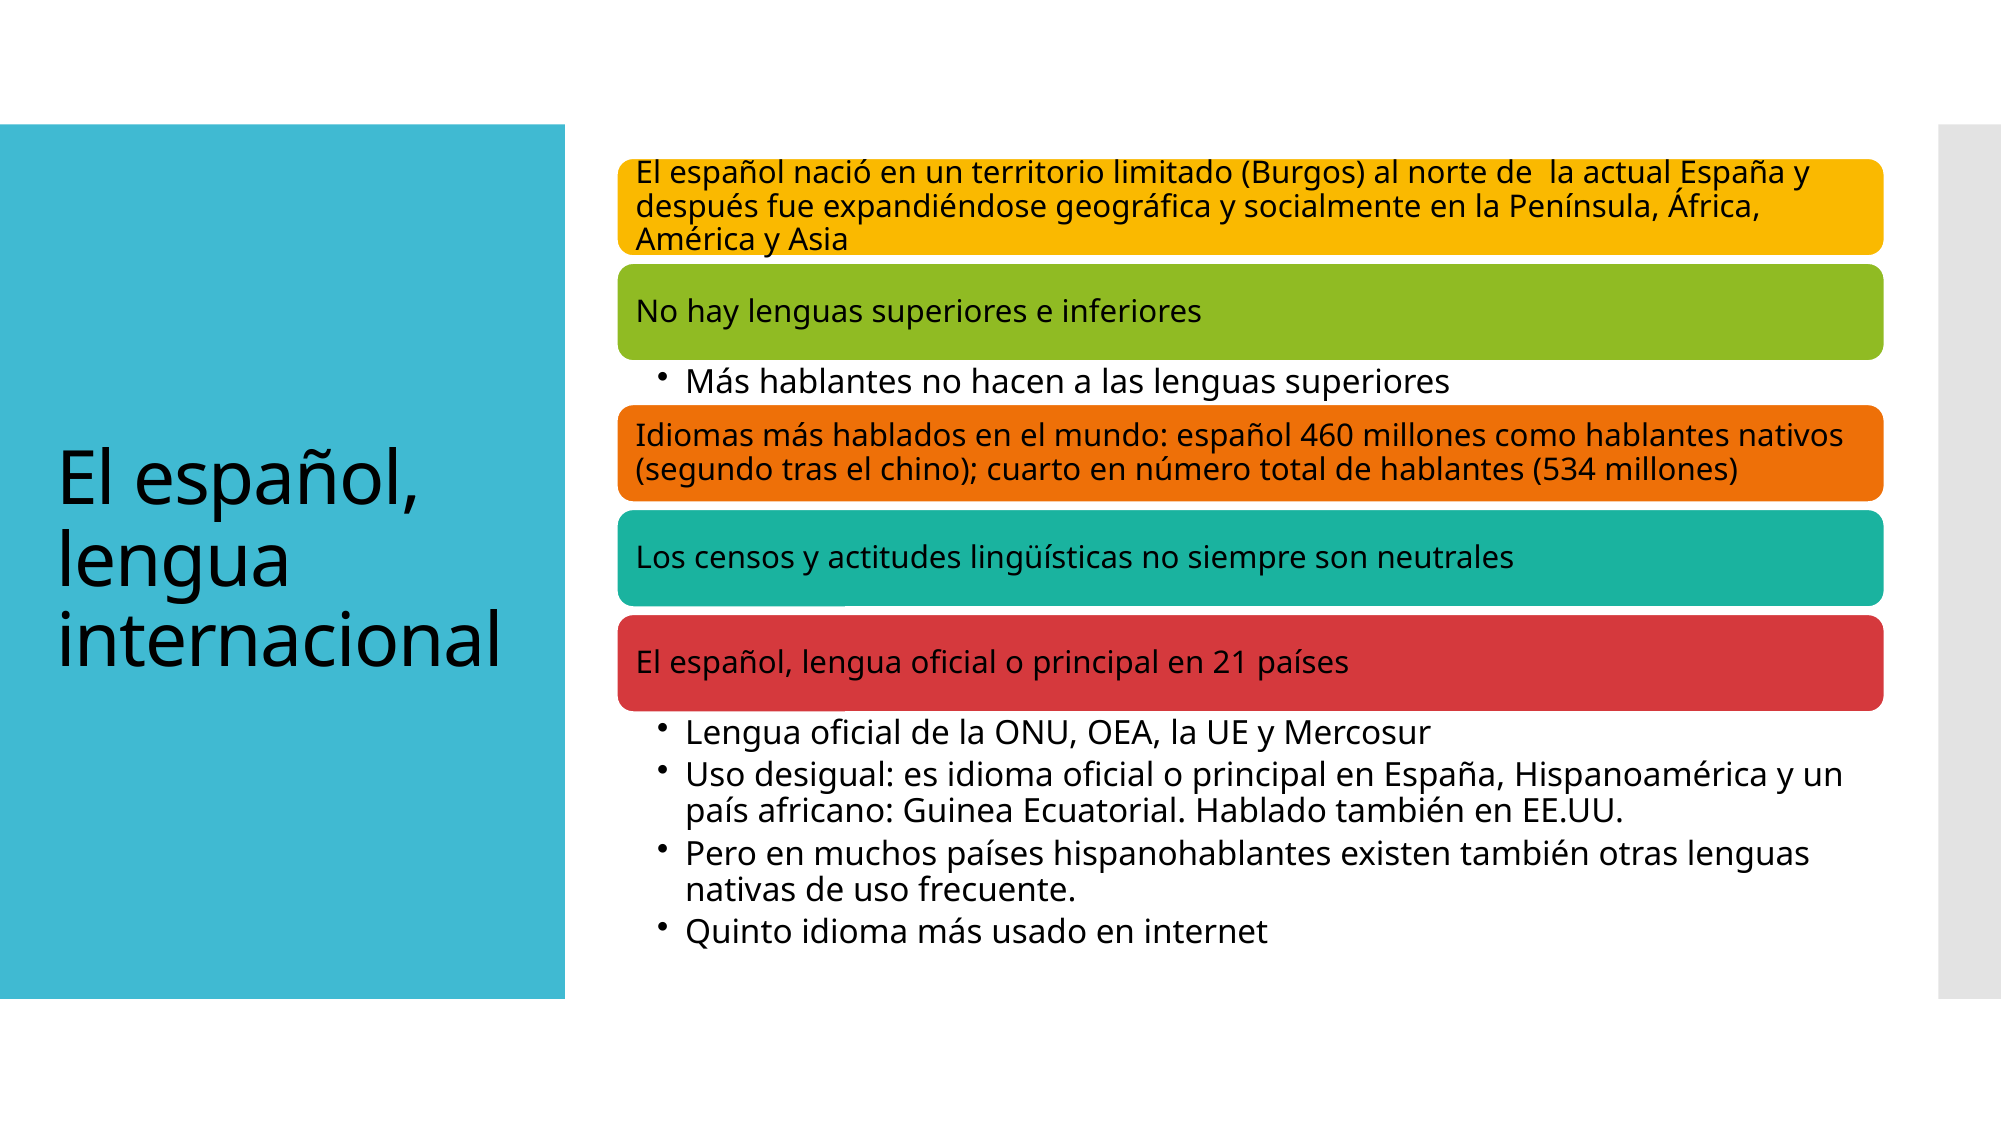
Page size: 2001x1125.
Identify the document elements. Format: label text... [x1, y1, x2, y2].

title El español, lengua internacional [41, 184, 525, 940]
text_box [616, 145, 1885, 980]
